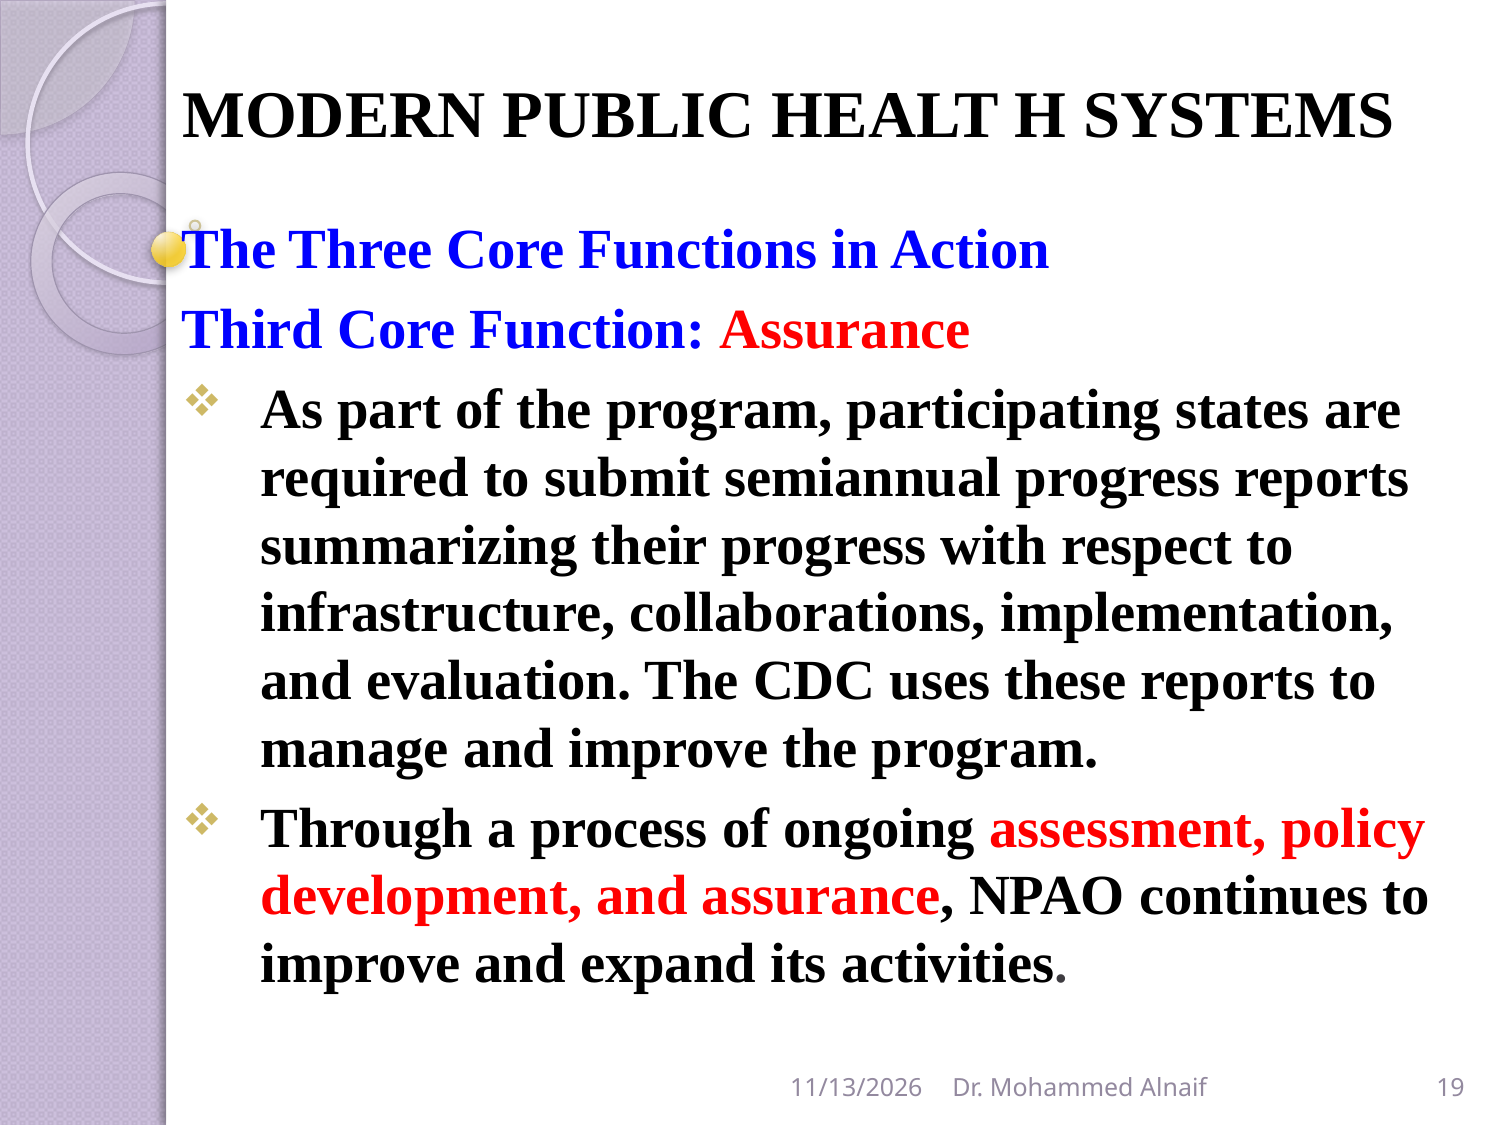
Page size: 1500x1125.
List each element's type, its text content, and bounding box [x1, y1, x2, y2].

subtitle The Three Core Functions in Action Third Core Function: Assurance As part of the program, participating states are required to submit semiannual progress reports summarizing their progress with respect to infrastructure, collaborations, implementation, and evaluation. The CDC uses these reports to manage and improve the program. Through a process of ongoing assessment, policy development, and assurance, NPAO continues to improve and expand its activities. [162, 212, 1450, 1013]
title MODERN PUBLIC HEALT H SYSTEMS [137, 62, 1413, 159]
footer Dr. Mohammed Alnaif [937, 1034, 1413, 1113]
slide_number 19 [1413, 1034, 1488, 1113]
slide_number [587, 1034, 937, 1113]
